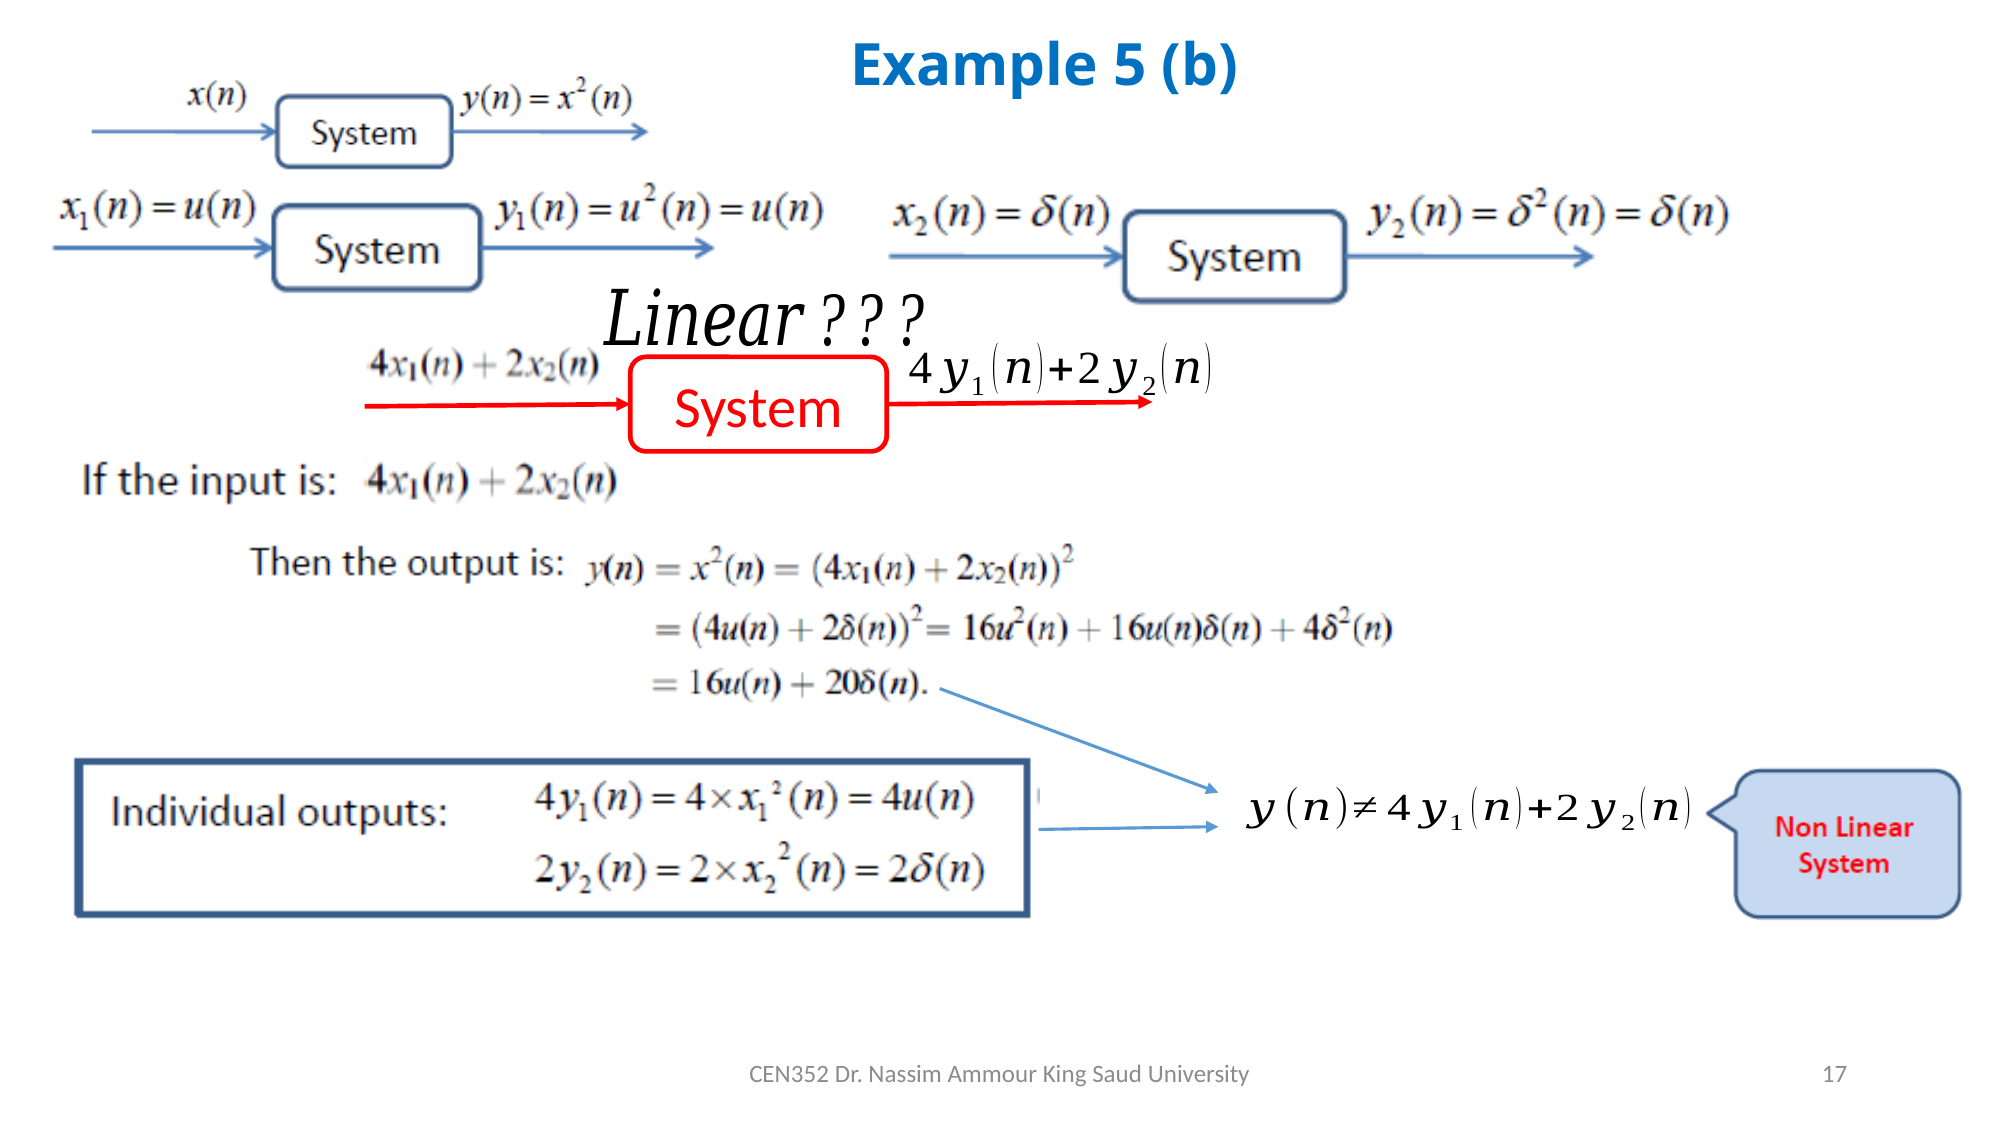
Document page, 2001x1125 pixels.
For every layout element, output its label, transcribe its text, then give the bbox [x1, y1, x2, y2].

picture [57, 743, 1040, 932]
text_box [364, 277, 1215, 452]
picture [1693, 760, 1975, 928]
picture [81, 62, 663, 177]
picture [861, 167, 1740, 310]
footer CEN352 Dr. Nassim Ammour King Saud University [662, 1042, 1338, 1103]
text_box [235, 535, 1417, 705]
slide_number 17 [1412, 1042, 1863, 1103]
text_box Example 5 (b) [835, 19, 1269, 105]
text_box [1038, 826, 1219, 830]
picture [71, 451, 628, 521]
picture [26, 179, 844, 300]
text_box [939, 688, 1219, 793]
